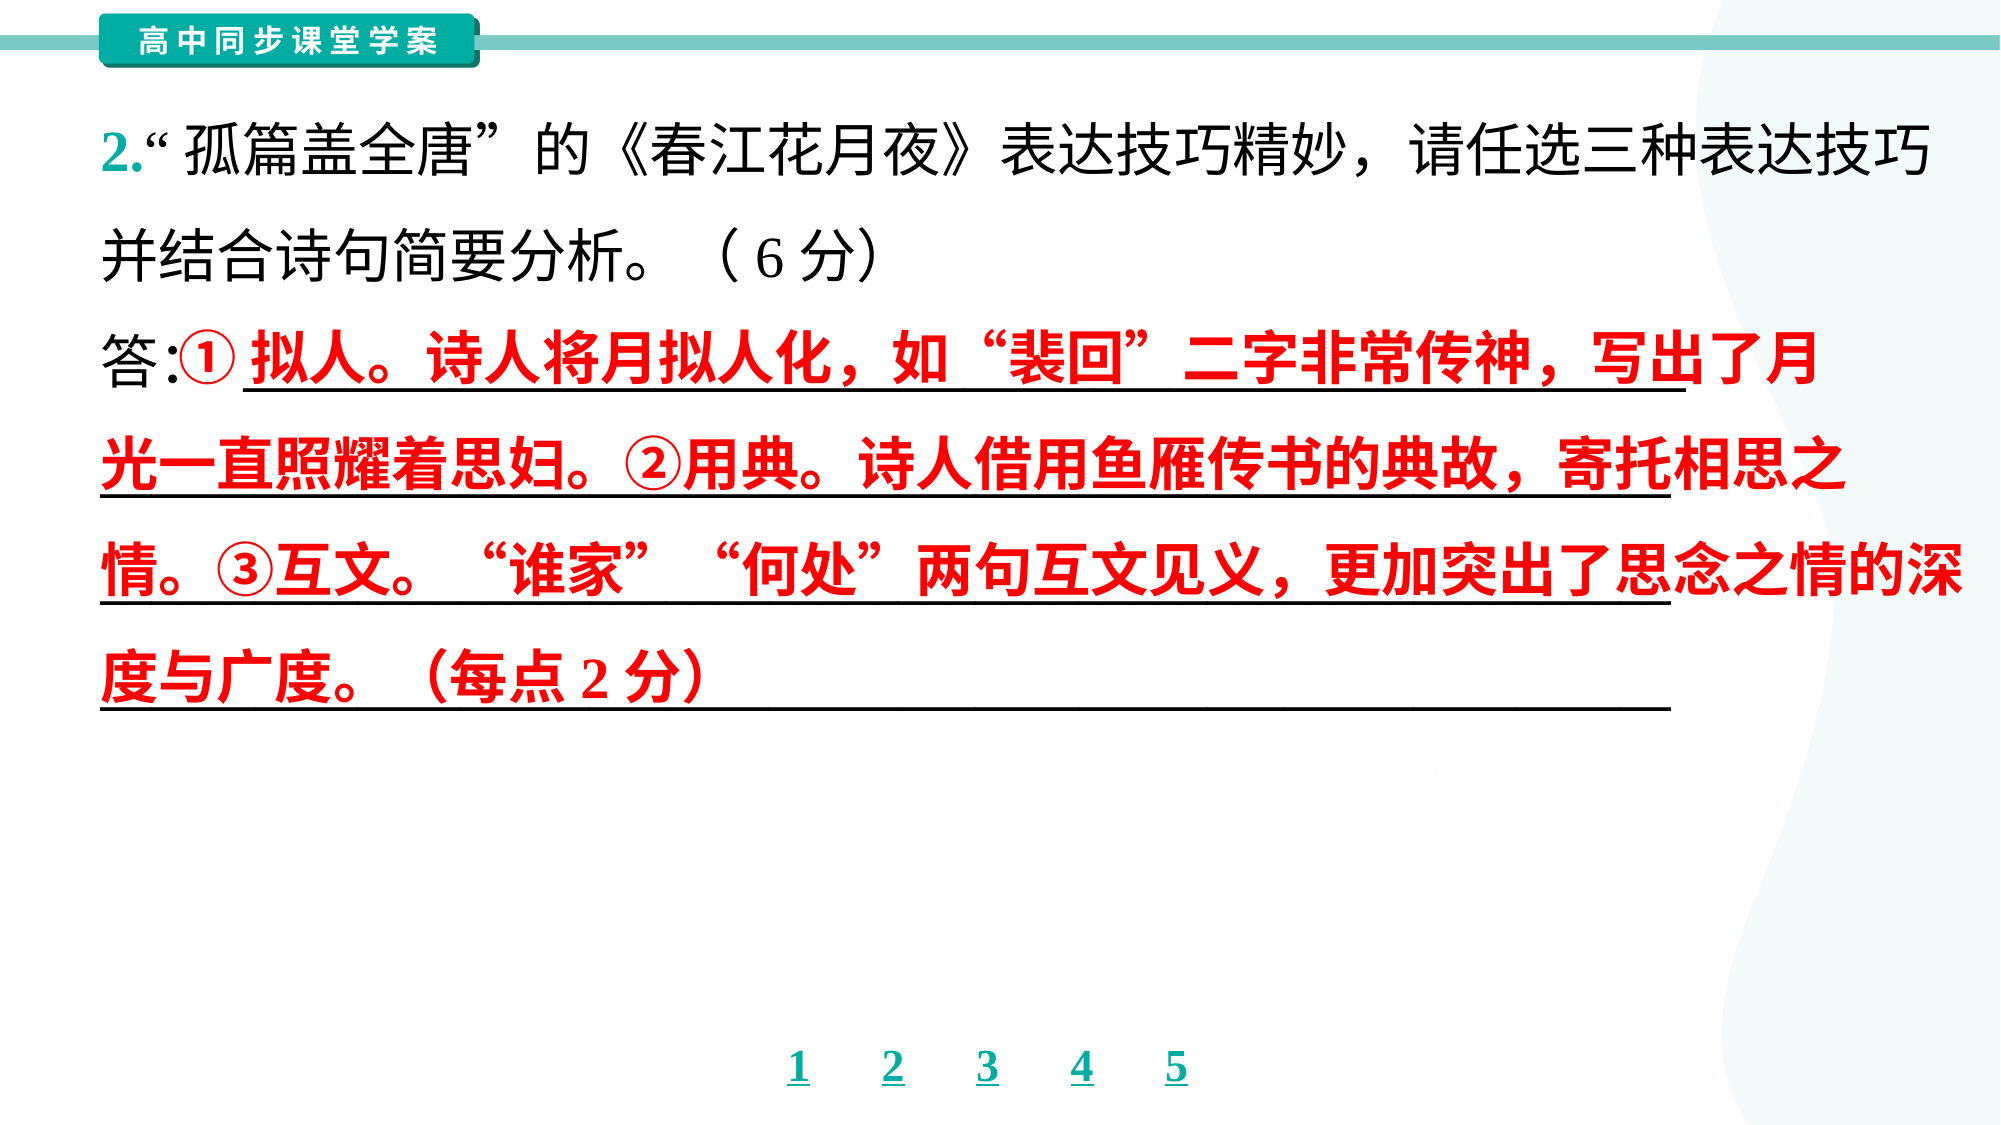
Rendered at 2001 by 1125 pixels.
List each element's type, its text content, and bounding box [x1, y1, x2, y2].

text_box 2.“孤篇盖全唐”的《春江花月夜》表达技巧精妙，请任选三种表达技巧 并结合诗句简要分析。（6分） 答： ________________________________________________________ _____________________________________________________________ _____________________________________________________________ _____________________________________________________________ [100, 710, 1899, 715]
picture [0, 0, 2000, 1125]
text_box ①拟人。诗人将月拟人化，如“裴回”二字非常传神，写出了月 光一直照耀着思妇。②用典。诗人借用鱼雁传书的典故，寄托相思之 情。③互文。“谁家”“何处”两句互文见义，更加突出了思念之情的深 度与广度。（每点2分） [100, 284, 1899, 710]
text_box 2.“孤篇盖全唐”的《春江花月夜》表达技巧精妙，请任选三种表达技巧 并结合诗句简要分析。（6分） 答： ________________________________________________________ _____________________________________________________________ _____________________________________________________________ _____________________________________________________________ [100, 76, 1899, 284]
